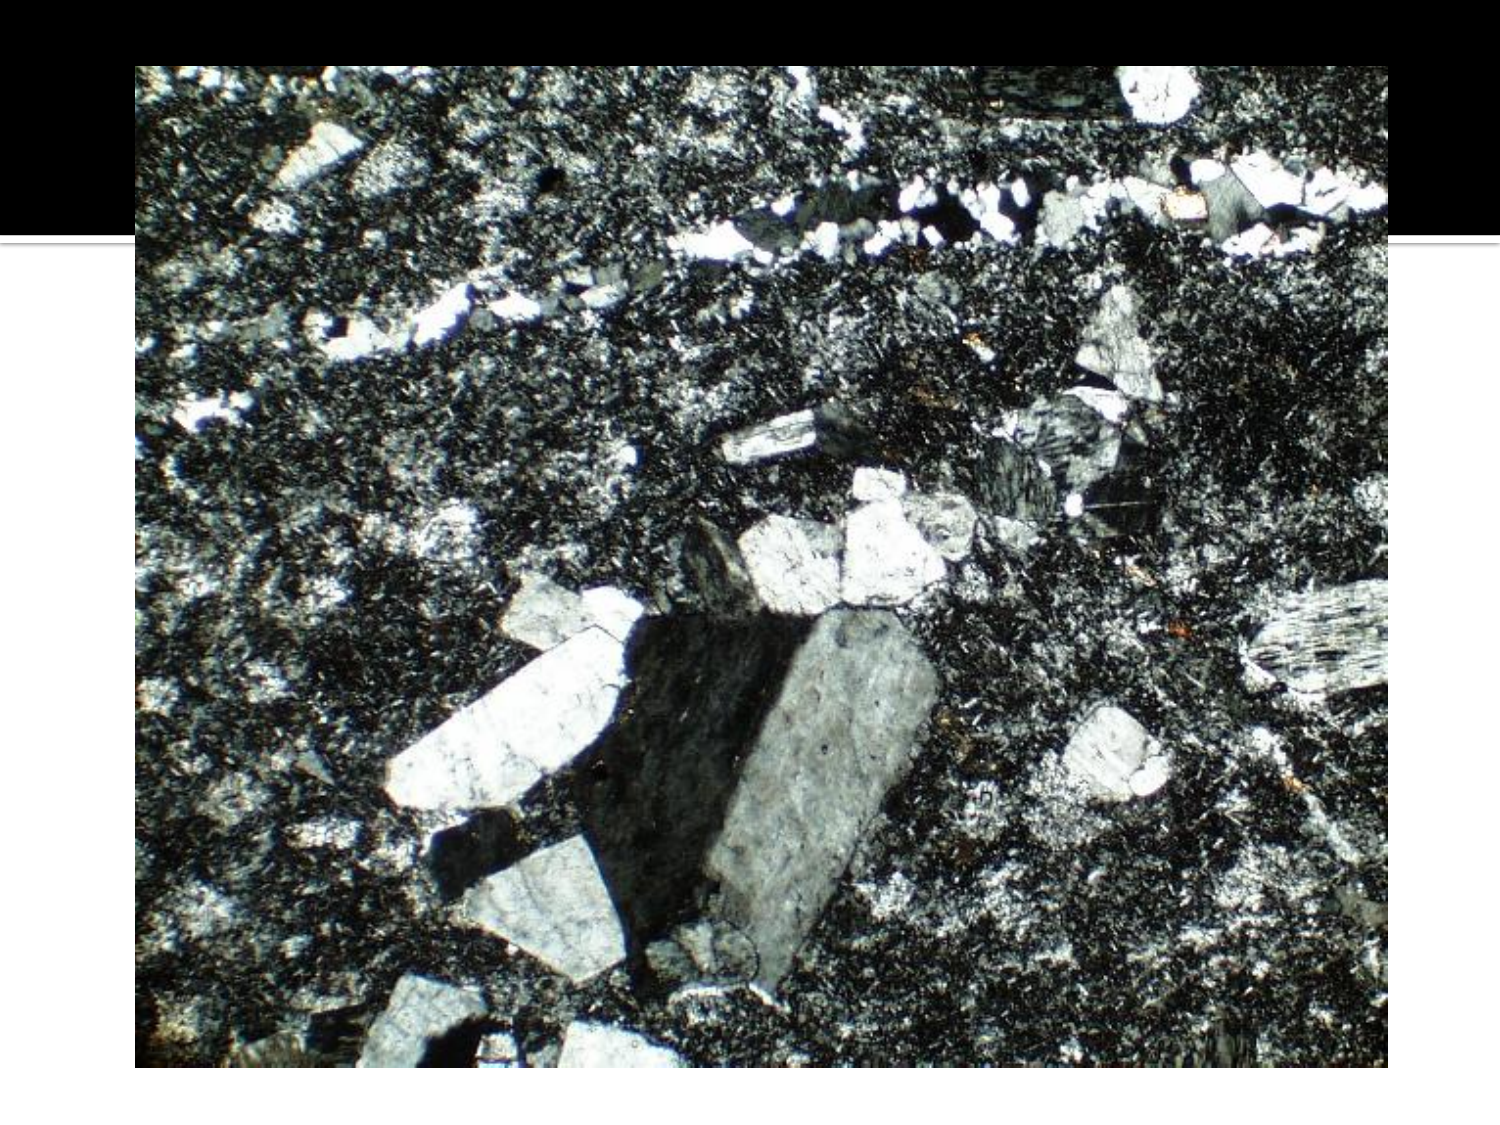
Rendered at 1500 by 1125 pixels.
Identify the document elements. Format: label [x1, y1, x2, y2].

picture [135, 66, 1388, 1068]
